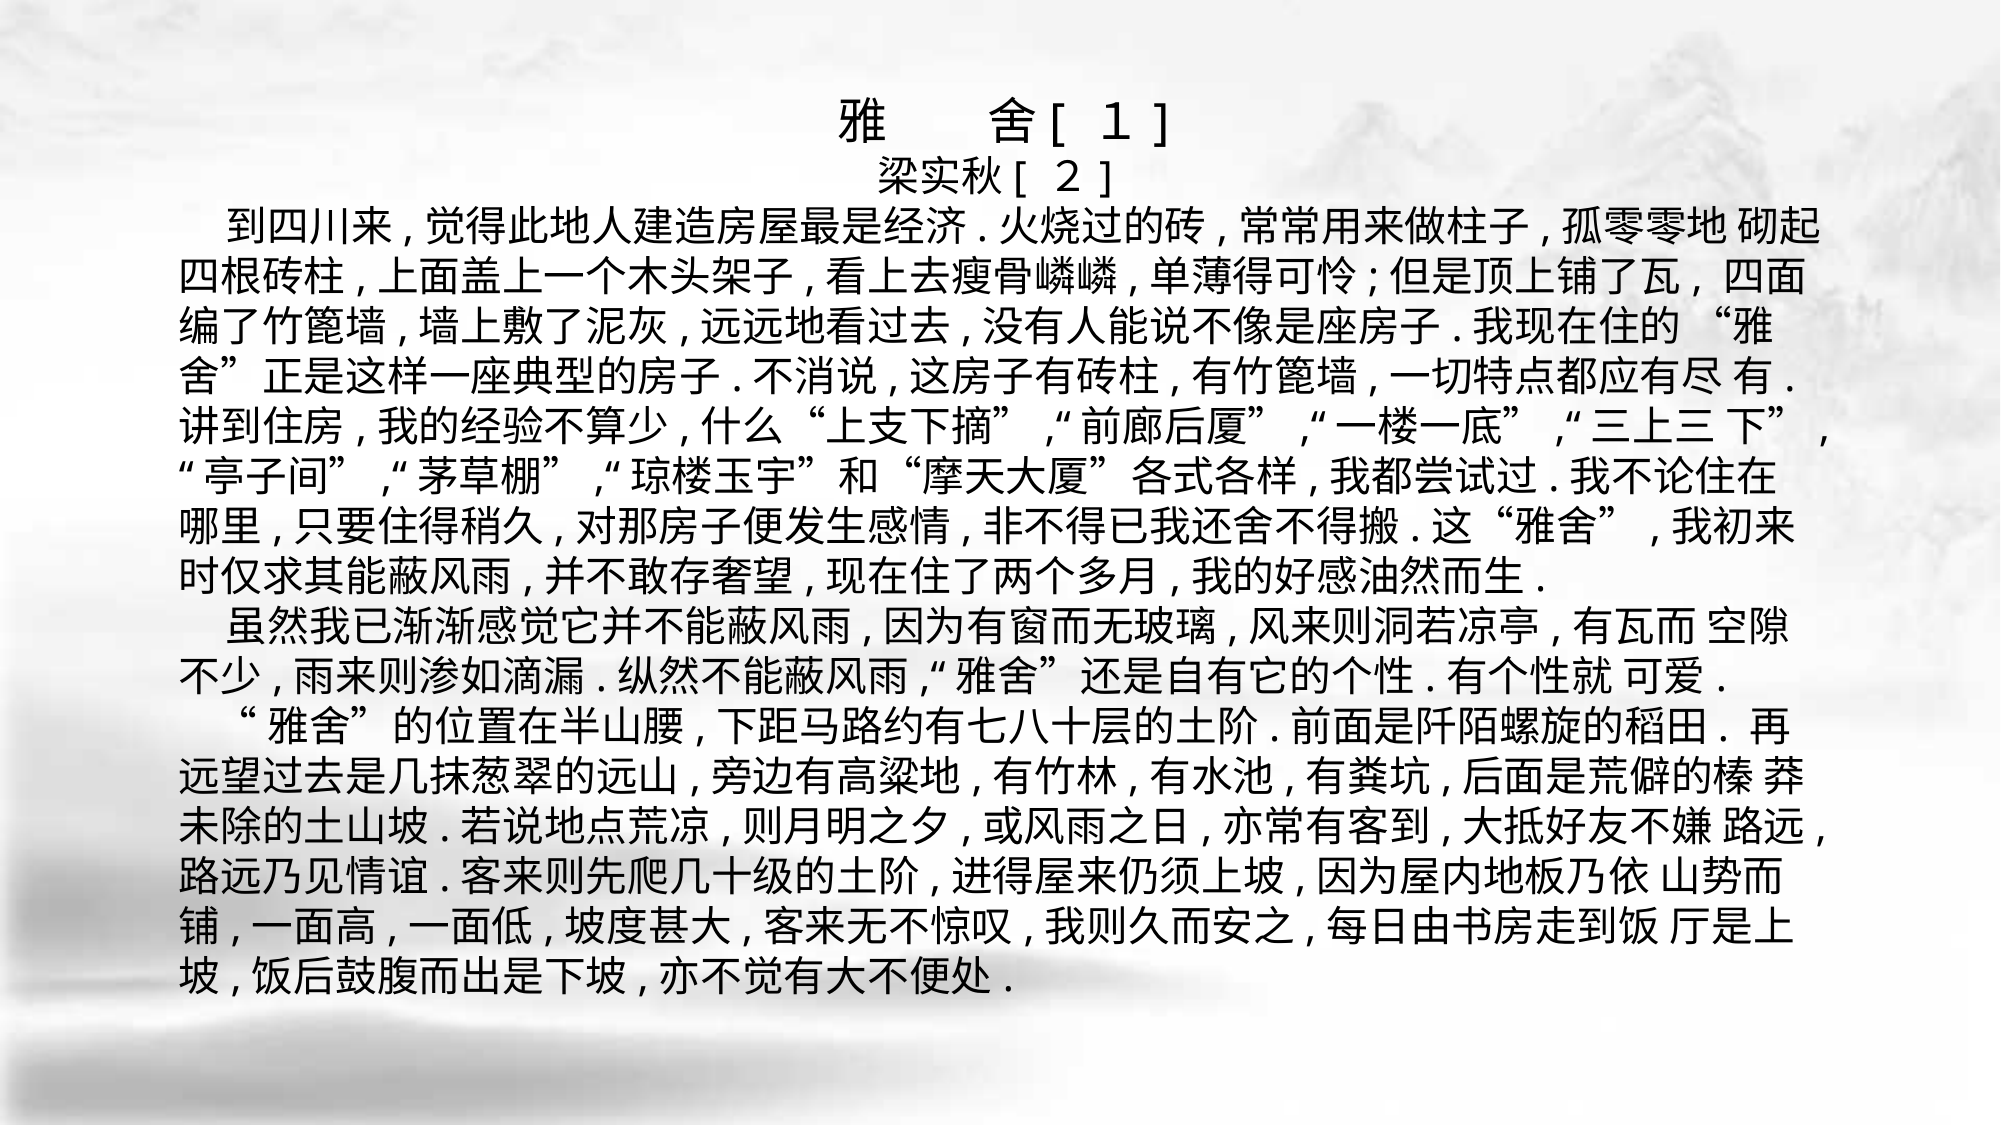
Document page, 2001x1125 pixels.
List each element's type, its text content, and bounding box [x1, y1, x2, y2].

text_box 雅 舍[ １] 梁实秋[ ２] 到四川来,觉得此地人建造房屋最是经济.火烧过的砖,常常用来做柱子,孤零零地 砌起四根砖柱,上面盖上一个木头架子,看上去瘦骨嶙嶙,单薄得可怜;但是顶上铺了瓦, 四面编了竹篦墙,墙上敷了泥灰,远远地看过去,没有人能说不像是座房子.我现在住的 “雅舍”正是这样一座典型的房子.不消说,这房子有砖柱,有竹篦墙,一切特点都应有尽 有.讲到住房,我的经验不算少,什么“上支下摘”,“前廊后厦”,“一楼一底”,“三上三 下”,“亭子间”,“茅草棚”,“琼楼玉宇”和“摩天大厦”各式各样,我都尝试过.我不论住在 哪里,只要住得稍久,对那房子便发生感情,非不得已我还舍不得搬.这“雅舍”,我初来 时仅求其能蔽风雨,并不敢存奢望,现在住了两个多月,我的好感油然而生. 虽然我已渐渐感觉它并不能蔽风雨,因为有窗而无玻璃,风来则洞若凉亭,有瓦而 空隙不少,雨来则渗如滴漏.纵然不能蔽风雨,“雅舍”还是自有它的个性.有个性就 可爱. “雅舍”的位置在半山腰,下距马路约有七八十层的土阶.前面是阡陌螺旋的稻田. 再远望过去是几抹葱翠的远山,旁边有高粱地,有竹林,有水池,有粪坑,后面是荒僻的榛 莽未除的土山坡.若说地点荒凉,则月明之夕,或风雨之日,亦常有客到,大抵好友不嫌 路远,路远乃见情谊.客来则先爬几十级的土阶,进得屋来仍须上坡,因为屋内地板乃依 山势而铺,一面高,一面低,坡度甚大,客来无不惊叹,我则久而安之,每日由书房走到饭 厅是上坡,饭后鼓腹而出是下坡,亦不觉有大不便处. [164, 82, 1838, 1008]
picture [0, 0, 2001, 1125]
